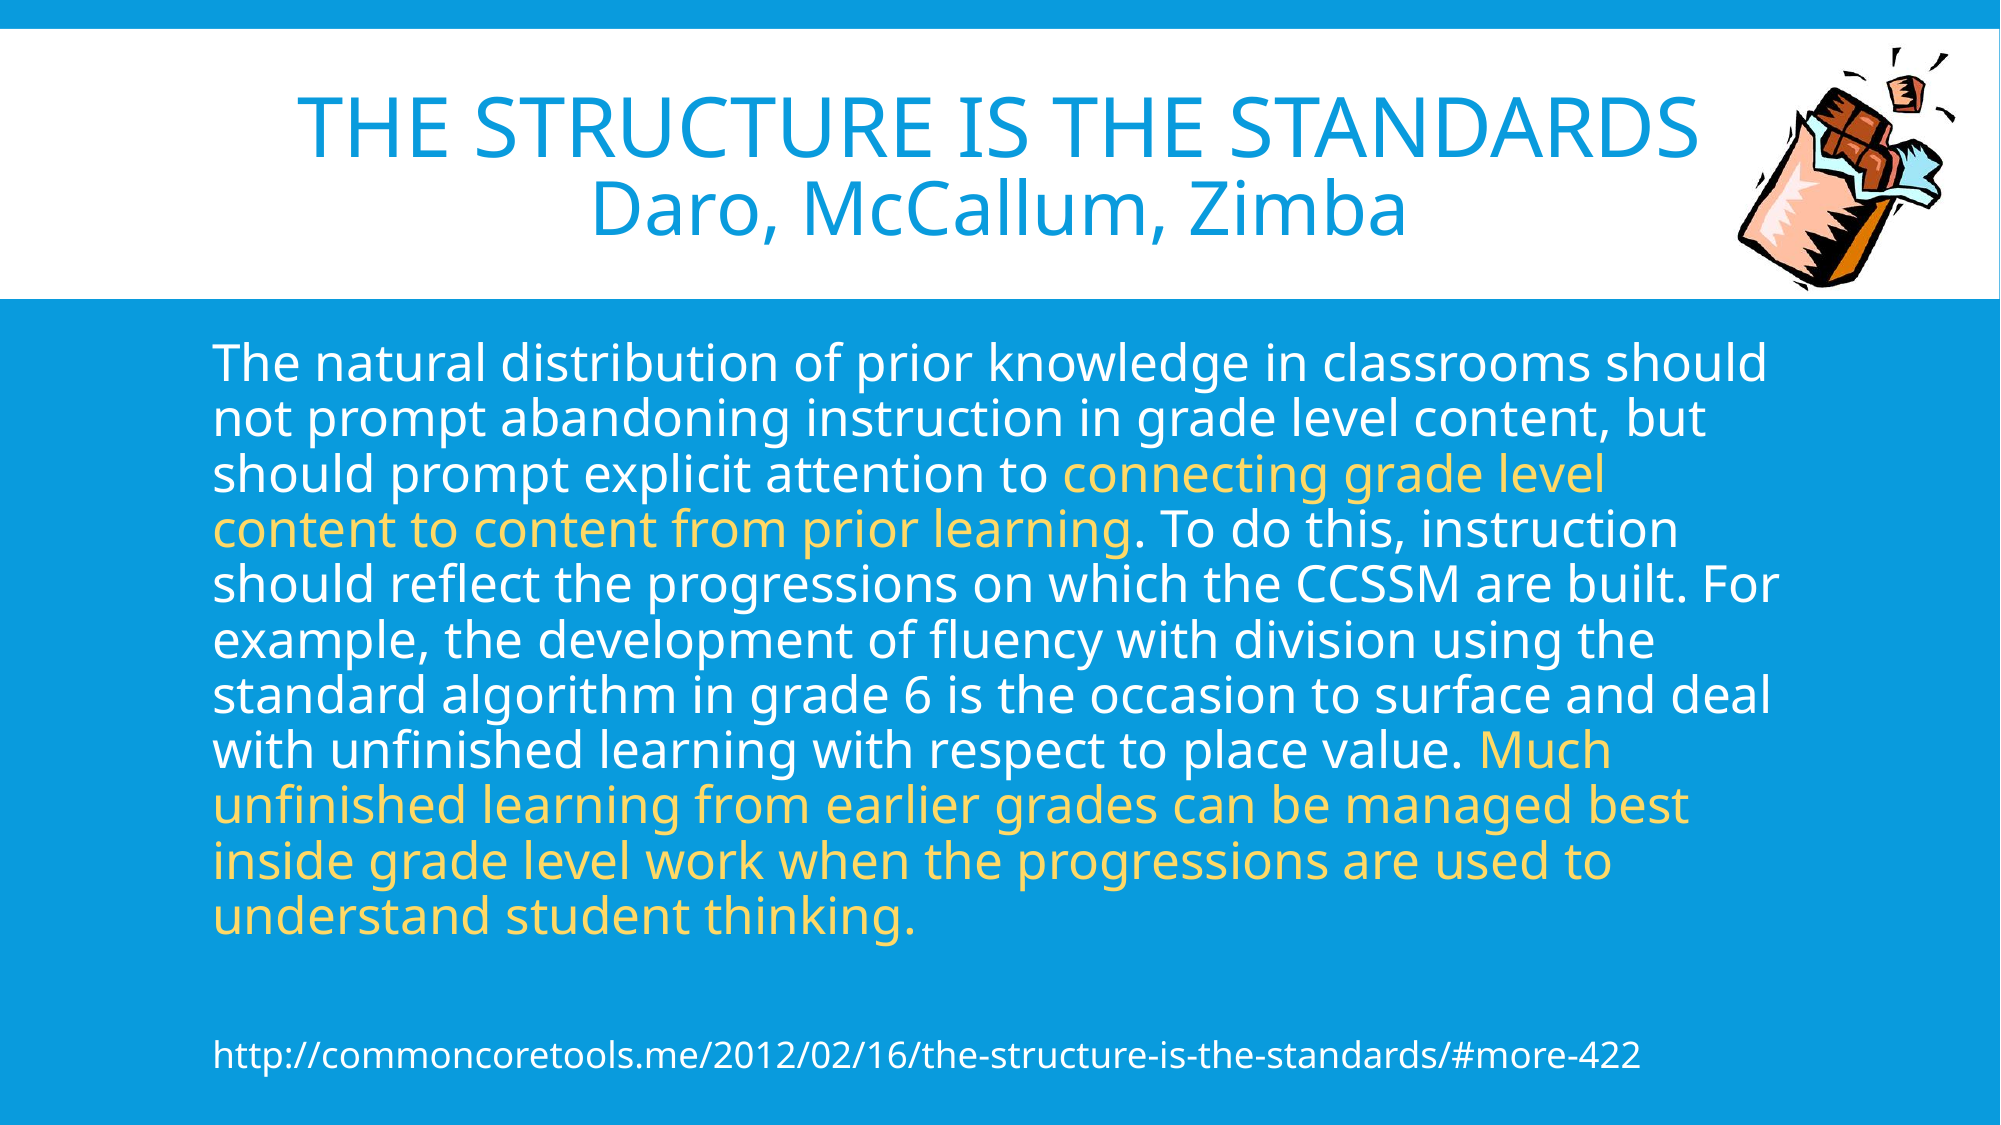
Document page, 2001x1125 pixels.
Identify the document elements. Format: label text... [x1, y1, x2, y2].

picture [1720, 43, 1972, 295]
title The structure is the standards Daro, McCallum, Zimba [197, 46, 1714, 295]
list The natural distribution of prior knowledge in classrooms should not prompt abandoning instruction in grade level content, but should prompt explicit attention to connecting grade level content to content from prior learning. To do this, instruction should reflect the progressions on which the CCSSM are built. For example, the development of fluency with division using the standard algorithm in grade 6 is the occasion to surface and deal with unfinished learning with respect to place value. Much unfinished learning from earlier grades can be managed best inside grade level work when the progressions are used to understand student thinking. http://commoncoretools.me/2012/02/16/the-structure-is-the-standards/#more-422 [197, 329, 1803, 1090]
